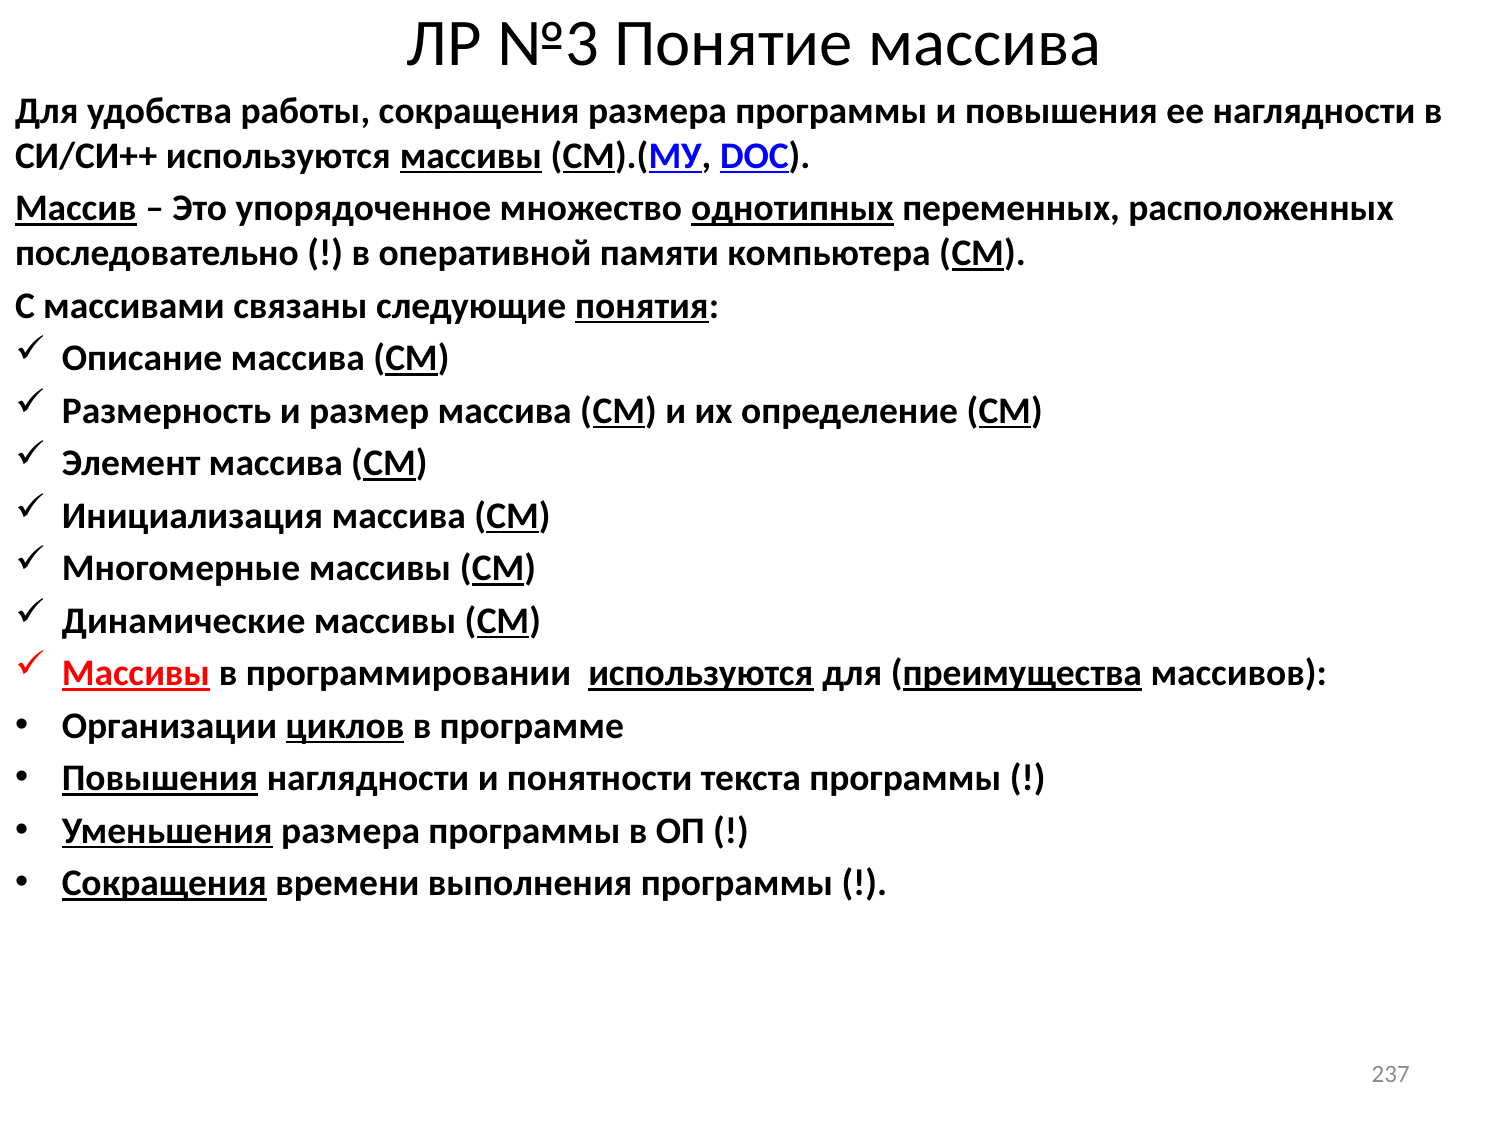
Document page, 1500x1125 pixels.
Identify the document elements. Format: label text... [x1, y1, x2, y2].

slide_number 237 [1074, 1042, 1425, 1103]
title ЛР №3 Понятие массива [218, 0, 1306, 78]
text_box Для удобства работы, сокращения размера программы и повышения ее наглядности в СИ/СИ++ используются массивы (СМ).(МУ, DOC). Массив – Это упорядоченное множество однотипных переменных, расположенных последовательно (!) в оперативной памяти компьютера (СМ). С массивами связаны следующие понятия: Описание массива (СМ) Размерность и размер массива (СМ) и их определение (СМ) Элемент массива (СМ) Инициализация массива (СМ) Многомерные массивы (СМ) Динамические массивы (СМ) Массивы в программировании используются для (преимущества массивов): Организации циклов в программе Повышения наглядности и понятности текста программы (!) Уменьшения размера программы в ОП (!) Сокращения времени выполнения программы (!). [0, 78, 1495, 965]
